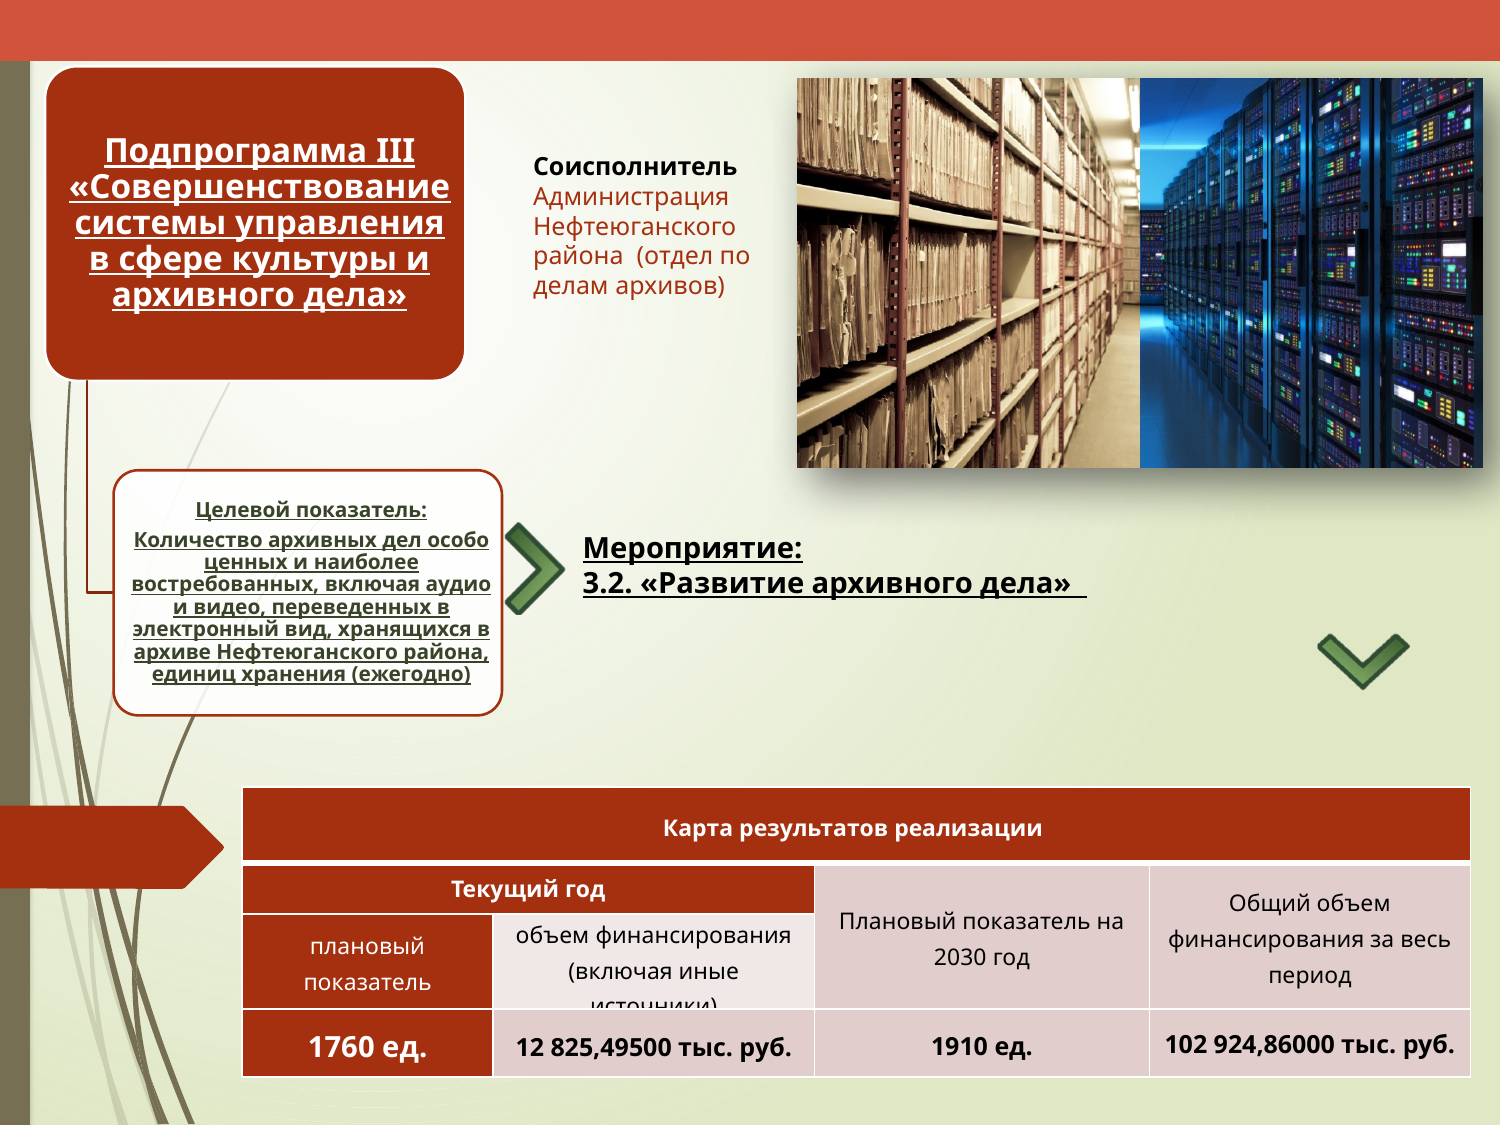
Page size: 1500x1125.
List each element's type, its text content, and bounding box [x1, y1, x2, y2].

table_header Карта результатов реализации [243, 788, 1470, 860]
table_cell плановый показатель [243, 915, 492, 1008]
picture [505, 504, 632, 633]
table_cell Текущий год [243, 866, 814, 913]
picture [0, 0, 1500, 61]
picture [1316, 633, 1410, 752]
table_cell Общий объем финансирования за весь период [1150, 866, 1470, 1008]
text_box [29, 68, 503, 752]
table_cell 1760 ед. [243, 1010, 492, 1076]
text_box Мероприятие: 3.2. «Развитие архивного дела» [567, 522, 1483, 642]
table_cell Плановый показатель на 2030 год [815, 866, 1149, 1008]
table_cell 102 924,86000 тыс. руб. [1150, 1010, 1470, 1076]
text_box Соисполнитель Администрация Нефтеюганского района (отдел по делам архивов) [518, 142, 792, 308]
table_cell объем финансирования (включая иные источники) [494, 915, 814, 1008]
table_cell 12 825,49500 тыс. руб. [494, 1010, 814, 1076]
table_cell 1910 ед. [815, 1010, 1149, 1076]
picture [796, 77, 1483, 469]
